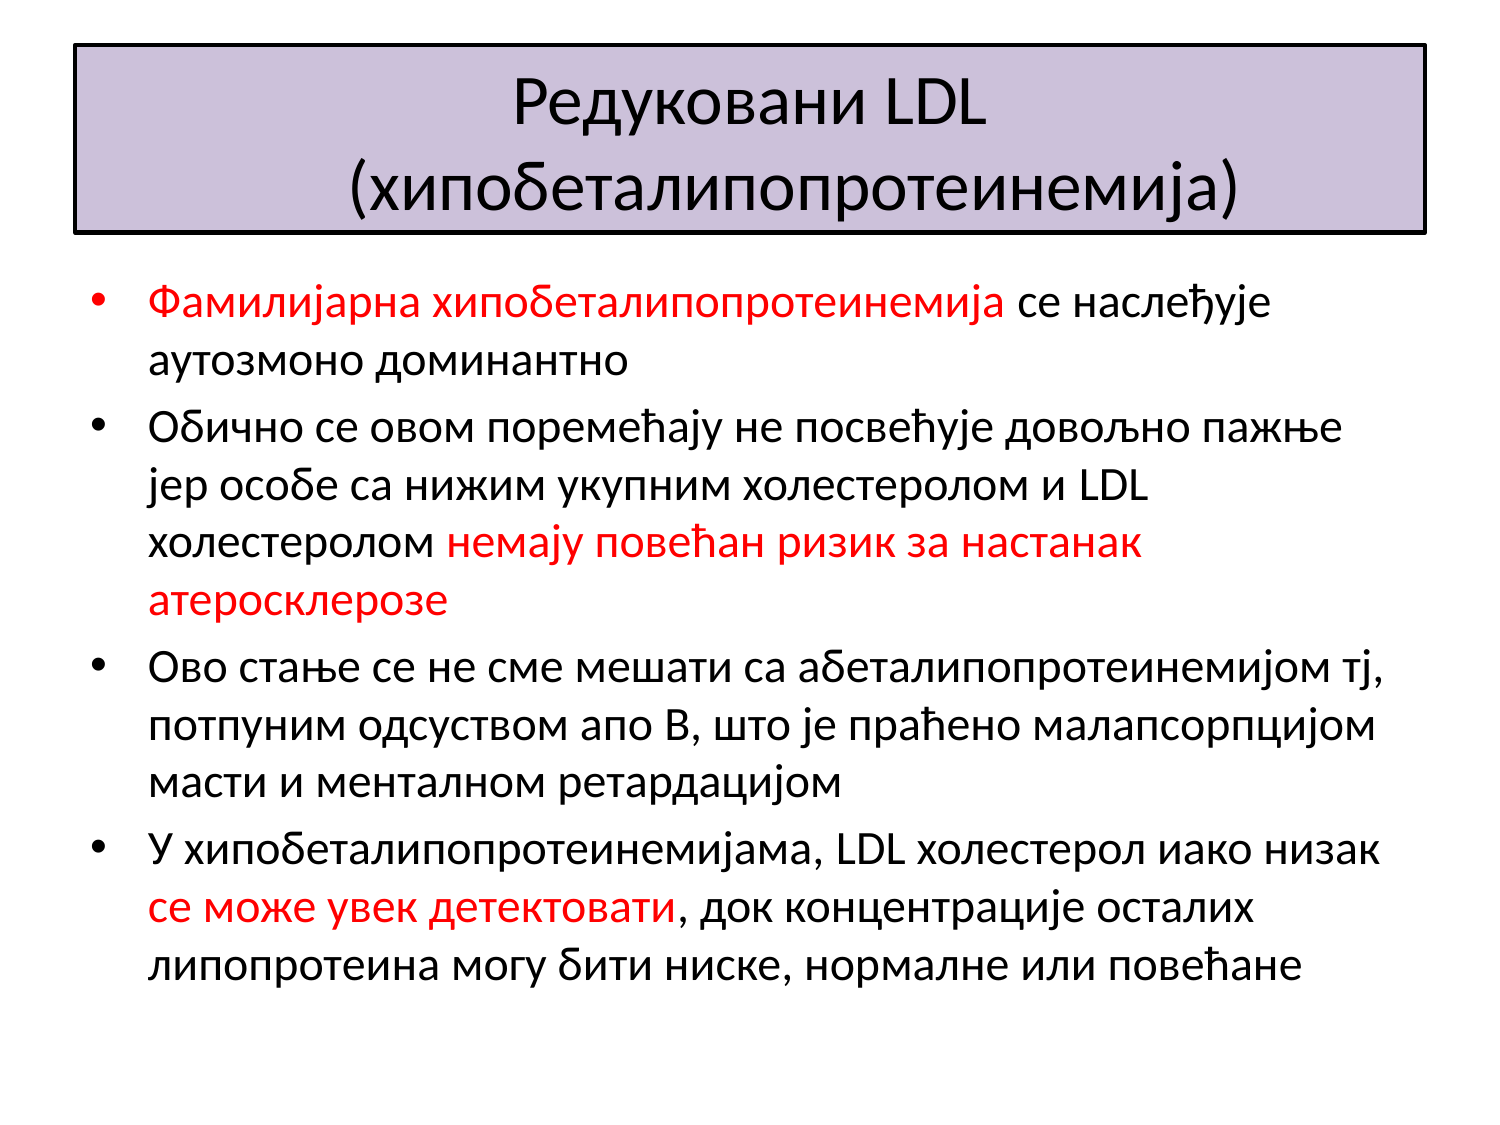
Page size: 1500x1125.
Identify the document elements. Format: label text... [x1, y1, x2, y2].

title Редуковани LDL (хипобеталипопротеинемија) [73, 43, 1427, 235]
list Фамилијарна хипобеталипопротеинемија се наслеђује аутозмоно доминантно Обично се овом поремећају не посвећује довољно пажње јер особе са нижим укупним холестеролом и LDL холестеролом немају повећан ризик за настанак атеросклерозе Ово стање се не сме мешати са абеталипопротеинемијом тј, потпуним одсуством апо B, што је праћено малапсорпцијом масти и менталном ретардацијом У хипобеталипопротеинемијама, LDL холестерол иако низак се може увек детектовати, док концентрације осталих липопротеина могу бити ниске, нормалне или повећане [75, 262, 1425, 1005]
